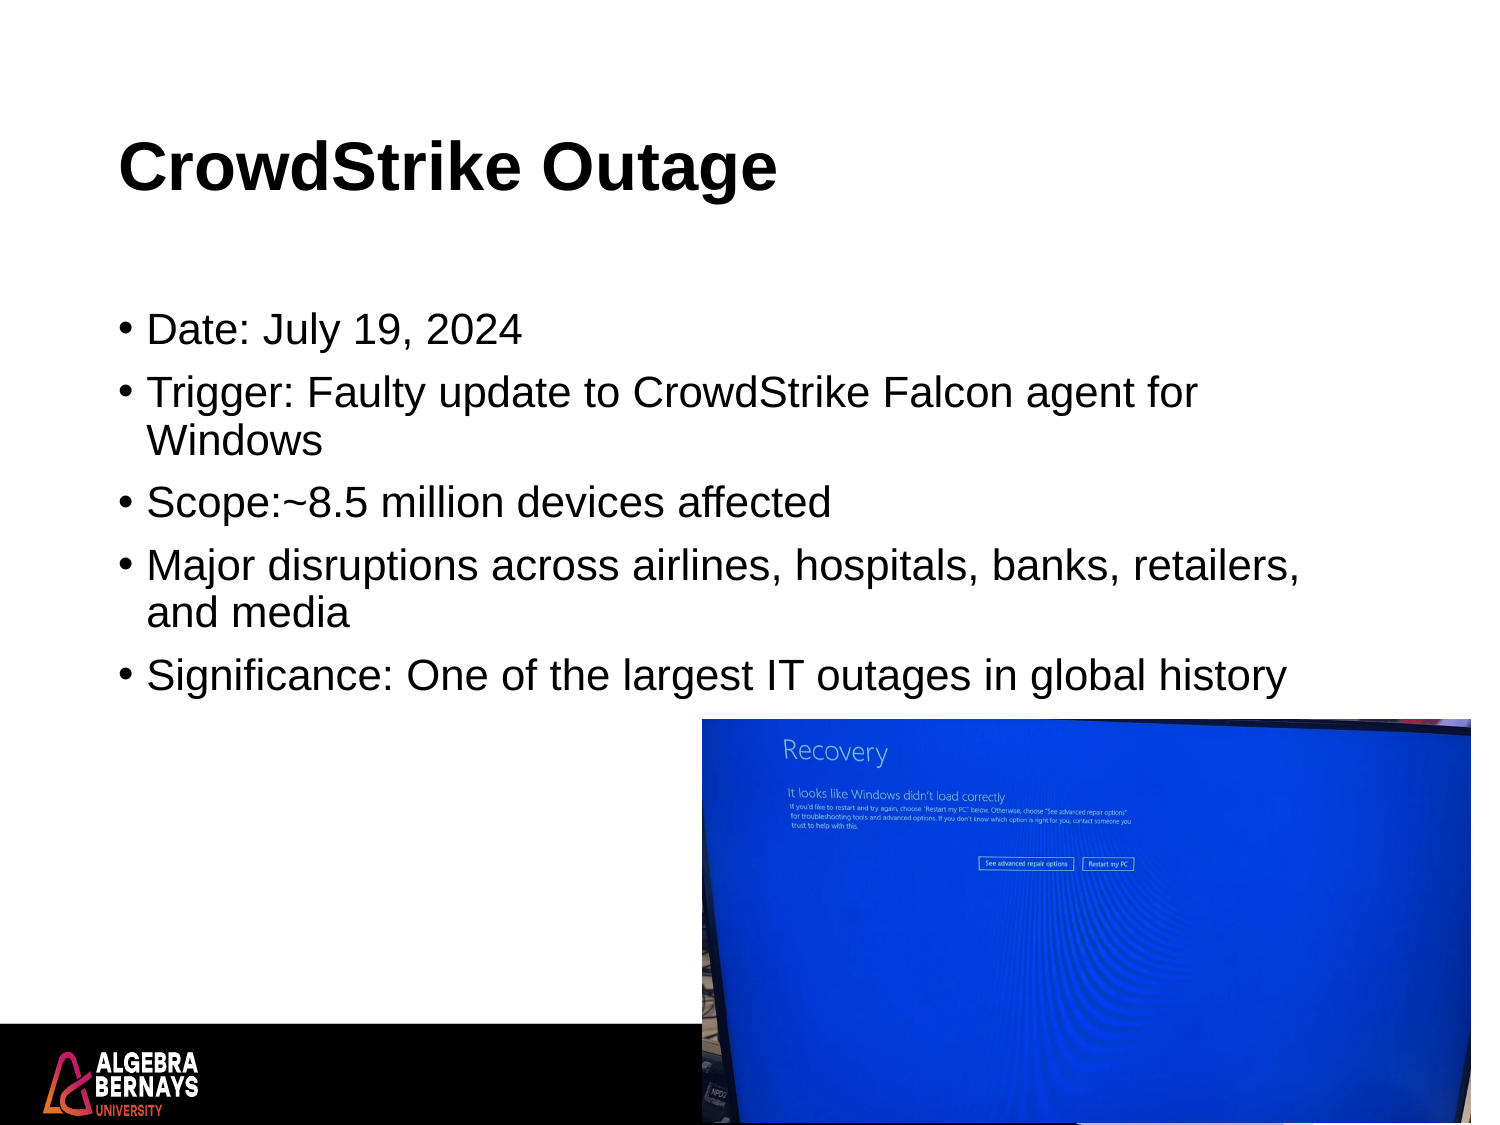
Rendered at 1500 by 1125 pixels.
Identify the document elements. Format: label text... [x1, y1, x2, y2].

title CrowdStrike Outage [103, 59, 1397, 278]
picture [0, 719, 1471, 1125]
list Date: July 19, 2024 Trigger: Faulty update to CrowdStrike Falcon agent for Windows Scope:~8.5 million devices affected Major disruptions across airlines, hospitals, banks, retailers, and media Significance: One of the largest IT outages in global history [103, 299, 1397, 1014]
